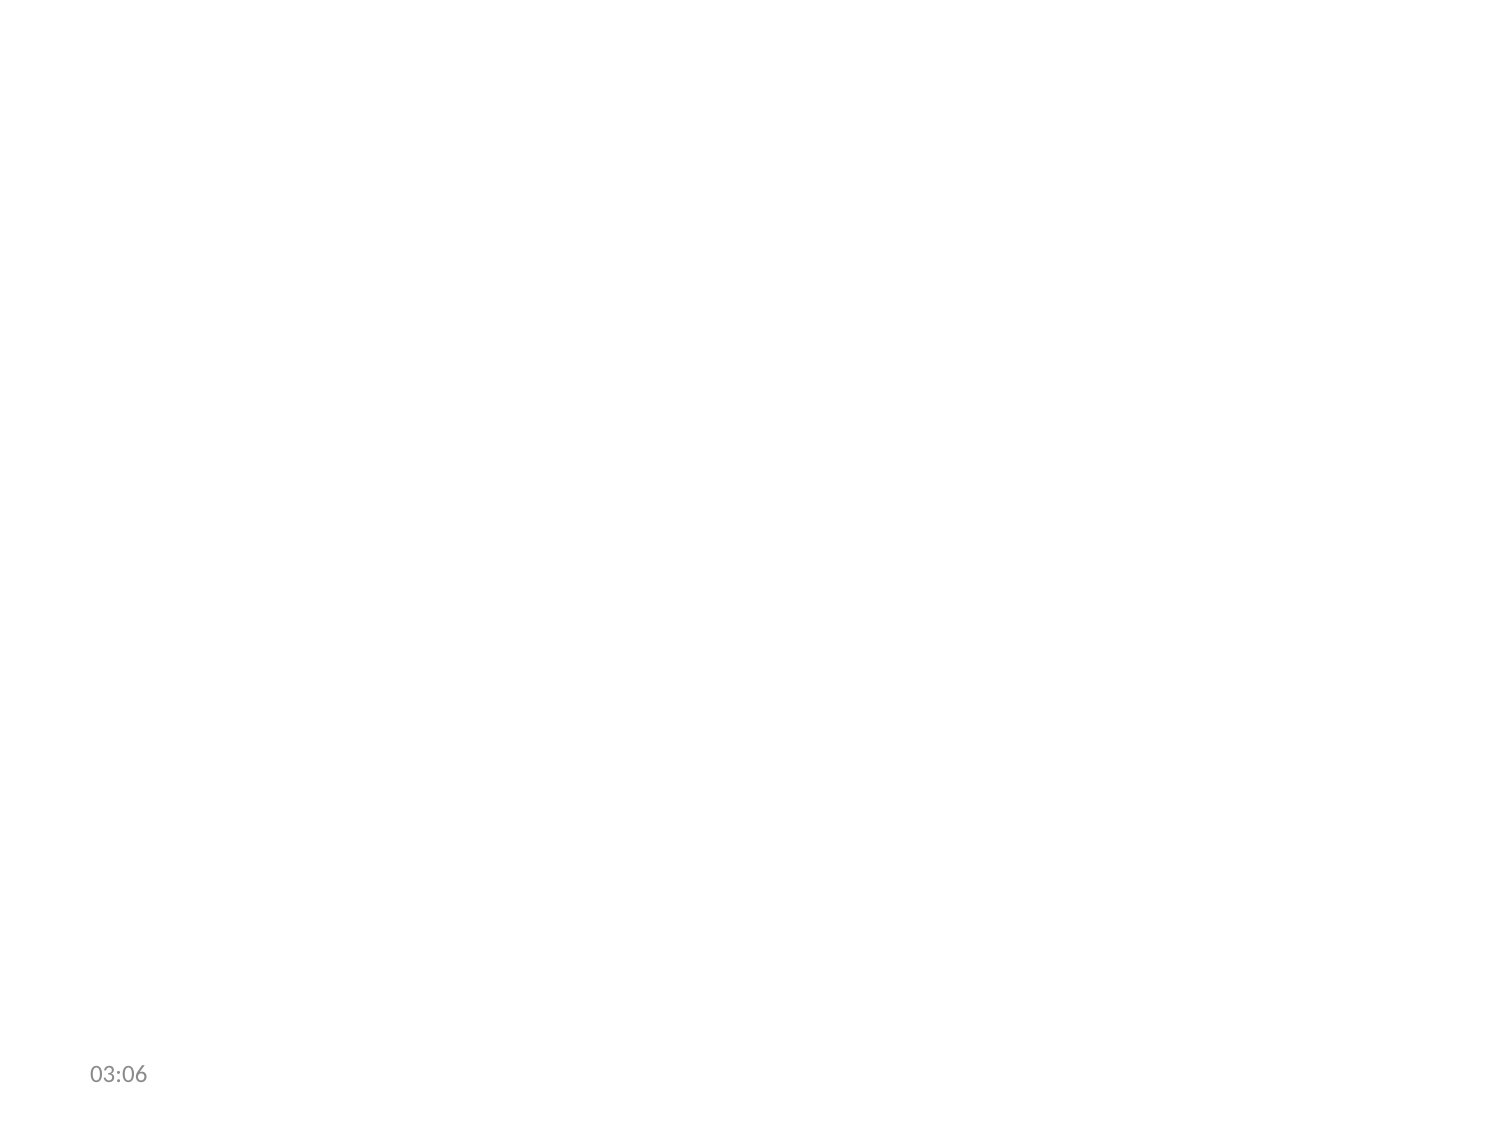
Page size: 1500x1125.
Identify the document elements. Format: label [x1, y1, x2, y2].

slide_number [75, 1042, 425, 1103]
